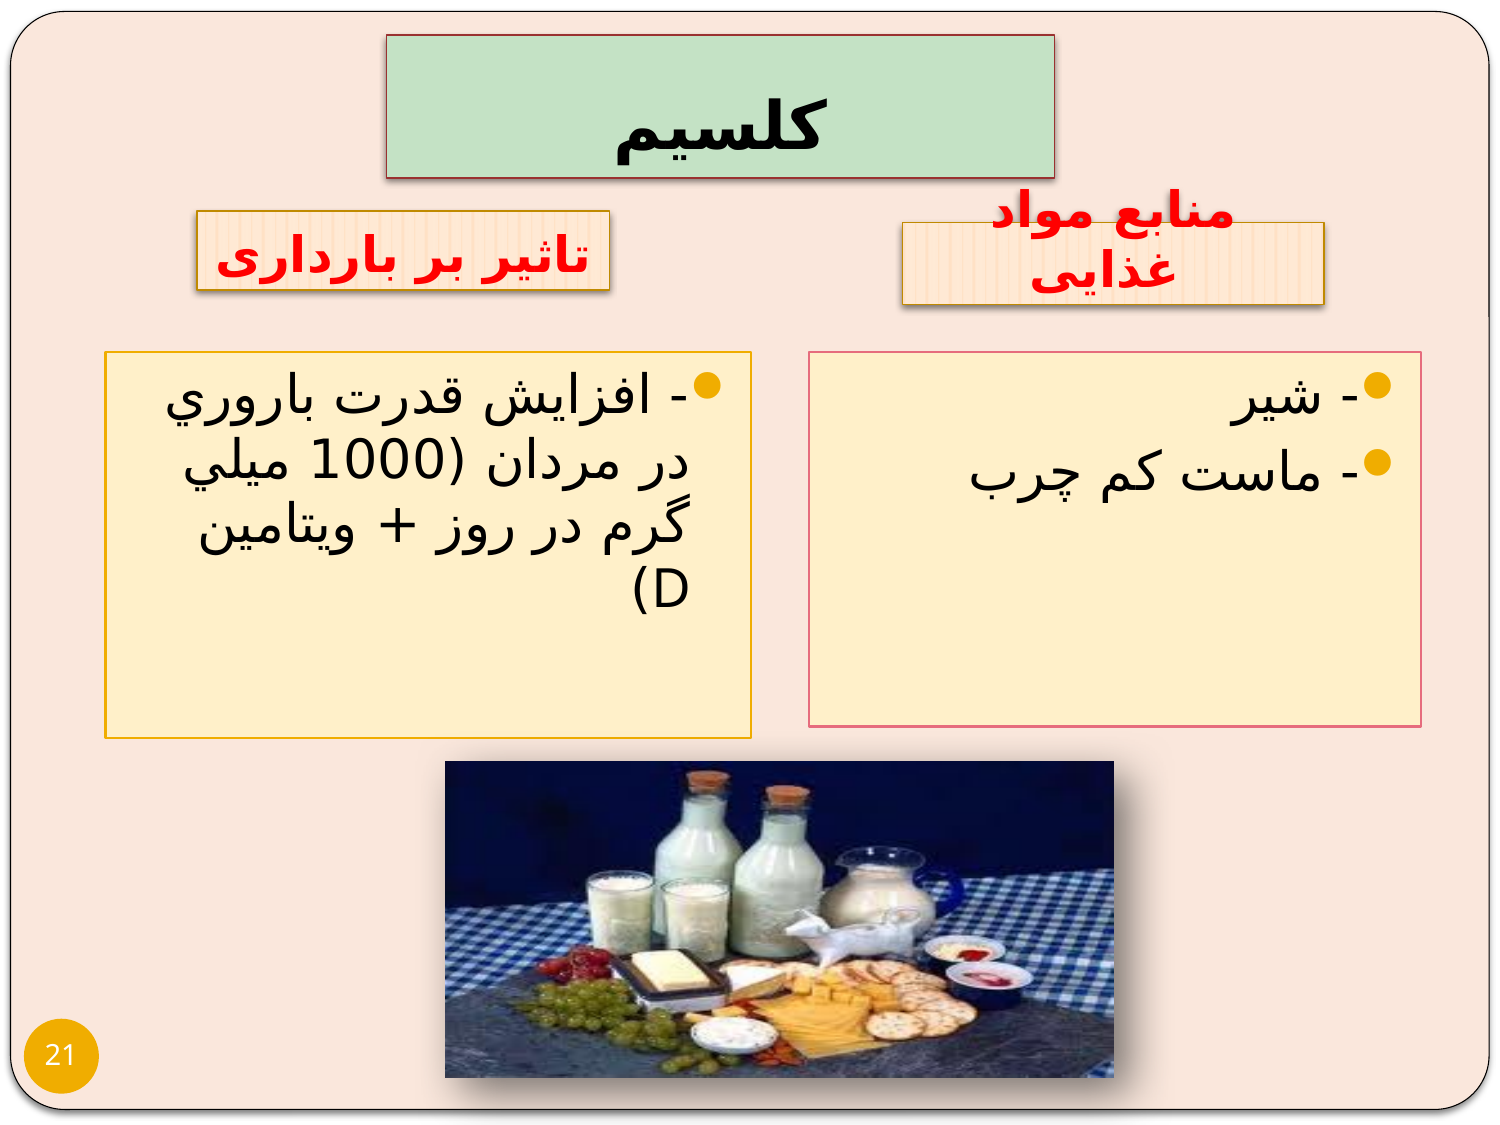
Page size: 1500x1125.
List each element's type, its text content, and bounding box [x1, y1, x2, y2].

picture [445, 761, 1114, 1079]
slide_number 21 [23, 1018, 99, 1094]
list - افزايش قدرت باروري در مردان (1000 ميلي گرم در روز + ويتامين D) [104, 351, 752, 739]
list منابع مواد غذایی [902, 222, 1325, 305]
list تاثیر بر بارداری [196, 210, 610, 291]
title كلسيم [386, 34, 1055, 179]
list - شير - ماست كم چرب [808, 351, 1422, 728]
